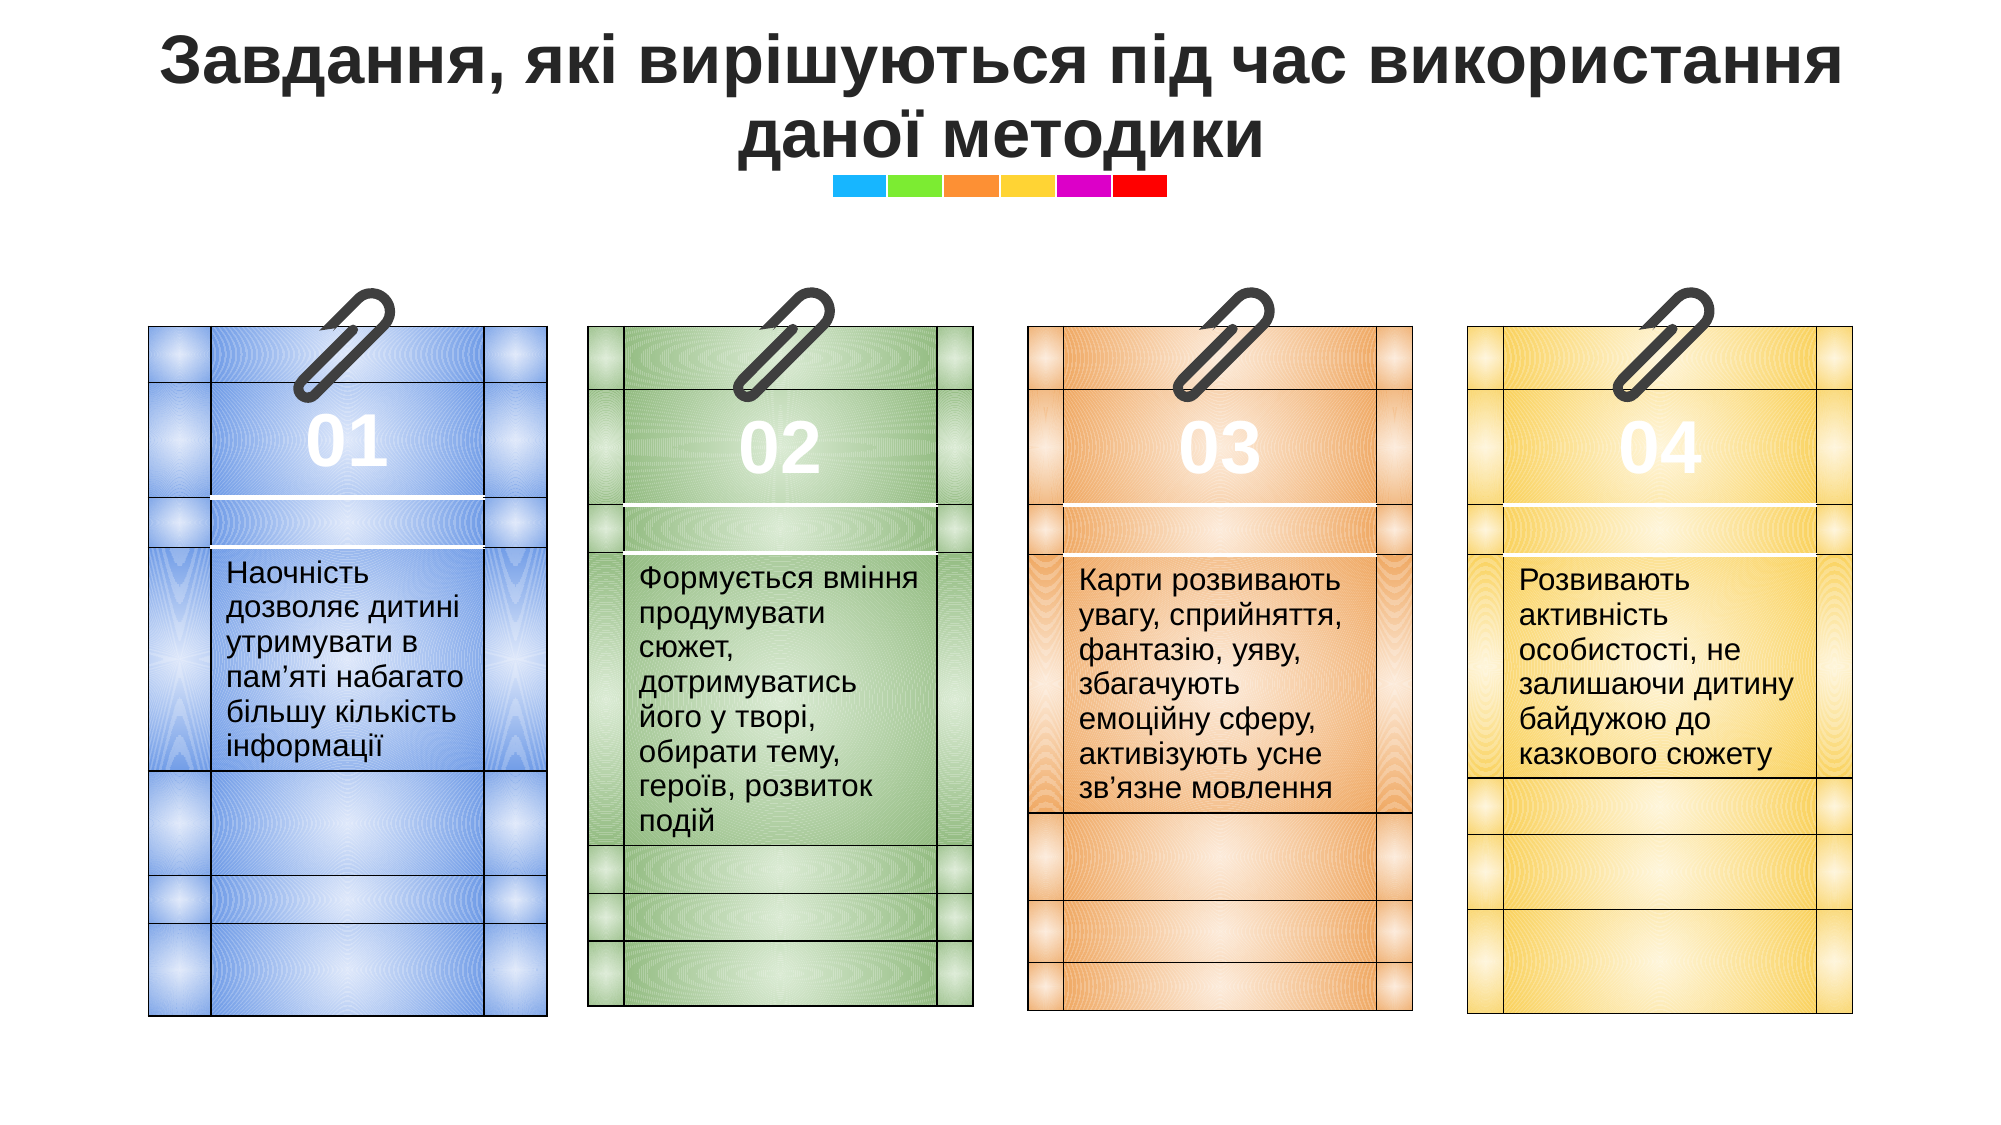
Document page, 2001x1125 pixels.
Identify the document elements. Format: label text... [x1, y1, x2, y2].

table_header [768, 327, 936, 389]
table_cell 01 [212, 383, 483, 495]
text_box [1172, 287, 1275, 403]
table_header [1377, 327, 1412, 389]
table_cell Розвивають активність особистості, не залишаючи дитину байдужою до казкового сюжету [1504, 557, 1816, 777]
table_header [625, 327, 786, 389]
table_cell [1029, 901, 1063, 962]
table_header [1029, 327, 1063, 389]
table_cell [1504, 507, 1816, 553]
table_header [1208, 327, 1376, 389]
table_cell [212, 876, 483, 923]
table_header [938, 327, 972, 389]
table_cell [1817, 505, 1852, 554]
table_cell [149, 772, 210, 875]
table_cell 02 [625, 390, 936, 503]
table_cell [485, 498, 546, 547]
table_cell [1064, 963, 1376, 1010]
table_cell [1064, 814, 1376, 900]
table_cell [1504, 910, 1816, 1013]
table_cell [149, 876, 210, 923]
table_cell [589, 894, 623, 940]
table_cell [938, 553, 972, 845]
table_cell [1064, 901, 1376, 962]
table_cell [1377, 901, 1412, 962]
table_cell [212, 772, 483, 875]
table_cell [625, 846, 936, 893]
table_cell [625, 894, 936, 940]
table_cell [1029, 390, 1063, 504]
table_cell [1468, 505, 1503, 554]
table_cell [938, 390, 972, 504]
text_box [733, 287, 835, 403]
table_cell 04 [1504, 390, 1816, 503]
table_cell Карти розвивають увагу, сприйняття, фантазію, уяву, збагачують емоційну сферу, активізують усне зв’язне мовлення [1064, 557, 1376, 812]
text_box [1612, 287, 1715, 403]
table_cell [589, 942, 623, 1005]
table_cell [625, 507, 936, 551]
table_cell [1468, 779, 1503, 834]
table_cell [1504, 835, 1816, 909]
table_header [149, 327, 210, 382]
table_cell [485, 383, 546, 497]
table_cell [1817, 835, 1852, 909]
table_header [336, 327, 483, 382]
table_cell [1817, 390, 1852, 504]
table_cell [1817, 555, 1852, 777]
table_cell [589, 846, 623, 893]
table_header [485, 327, 546, 382]
text_box [293, 288, 396, 403]
table_cell [485, 876, 546, 923]
table_cell [589, 553, 623, 845]
table_header [744, 327, 813, 389]
table_cell [149, 498, 210, 547]
table_cell [1377, 390, 1412, 504]
table_cell [1468, 555, 1503, 777]
list Завдання, які вирішуються під час використання даної методики [53, 35, 1952, 155]
table_cell [1377, 814, 1412, 900]
table_cell [1064, 507, 1376, 553]
table_header [1817, 327, 1852, 389]
table_header [1623, 327, 1692, 389]
table_cell [589, 390, 623, 504]
table_cell [938, 942, 972, 1005]
table_cell [1029, 505, 1063, 554]
table_cell [1377, 963, 1412, 1010]
table_cell [625, 942, 936, 1005]
table_header [1648, 327, 1816, 389]
table_cell [485, 772, 546, 875]
table_cell [1377, 505, 1412, 554]
table_cell [938, 505, 972, 552]
table_cell [1468, 390, 1503, 504]
table_cell [1817, 910, 1852, 1013]
table_cell [149, 548, 210, 770]
table_header [1184, 327, 1253, 389]
table_cell [149, 383, 210, 497]
table_cell 03 [1064, 390, 1376, 503]
table_header [1064, 327, 1226, 389]
table_cell [1029, 814, 1063, 900]
table_cell [589, 505, 623, 552]
table_cell [1504, 779, 1816, 834]
table_cell [1377, 555, 1412, 812]
table_header [1468, 327, 1503, 389]
table_cell [1029, 555, 1063, 812]
table_cell [1468, 835, 1503, 909]
table_cell [1817, 779, 1852, 834]
table_cell [485, 924, 546, 1015]
table_header [309, 327, 374, 382]
table_header [1504, 327, 1666, 389]
table_cell Наочність дозволяє дитині утримувати в пам’яті набагато більшу кількість інформації [212, 549, 483, 770]
table_cell [938, 894, 972, 940]
table_cell [485, 548, 546, 770]
table_cell [1029, 963, 1063, 1010]
table_cell [212, 500, 483, 545]
table_cell [1468, 910, 1503, 1013]
table_header [589, 327, 623, 389]
table_cell Формується вміння продумувати сюжет, дотримуватись його у творі, обирати тему, героїв, розвиток подій [625, 555, 936, 845]
table_cell [149, 924, 210, 1015]
table_cell [212, 924, 483, 1015]
table_cell [938, 846, 972, 893]
table_header [212, 327, 347, 382]
